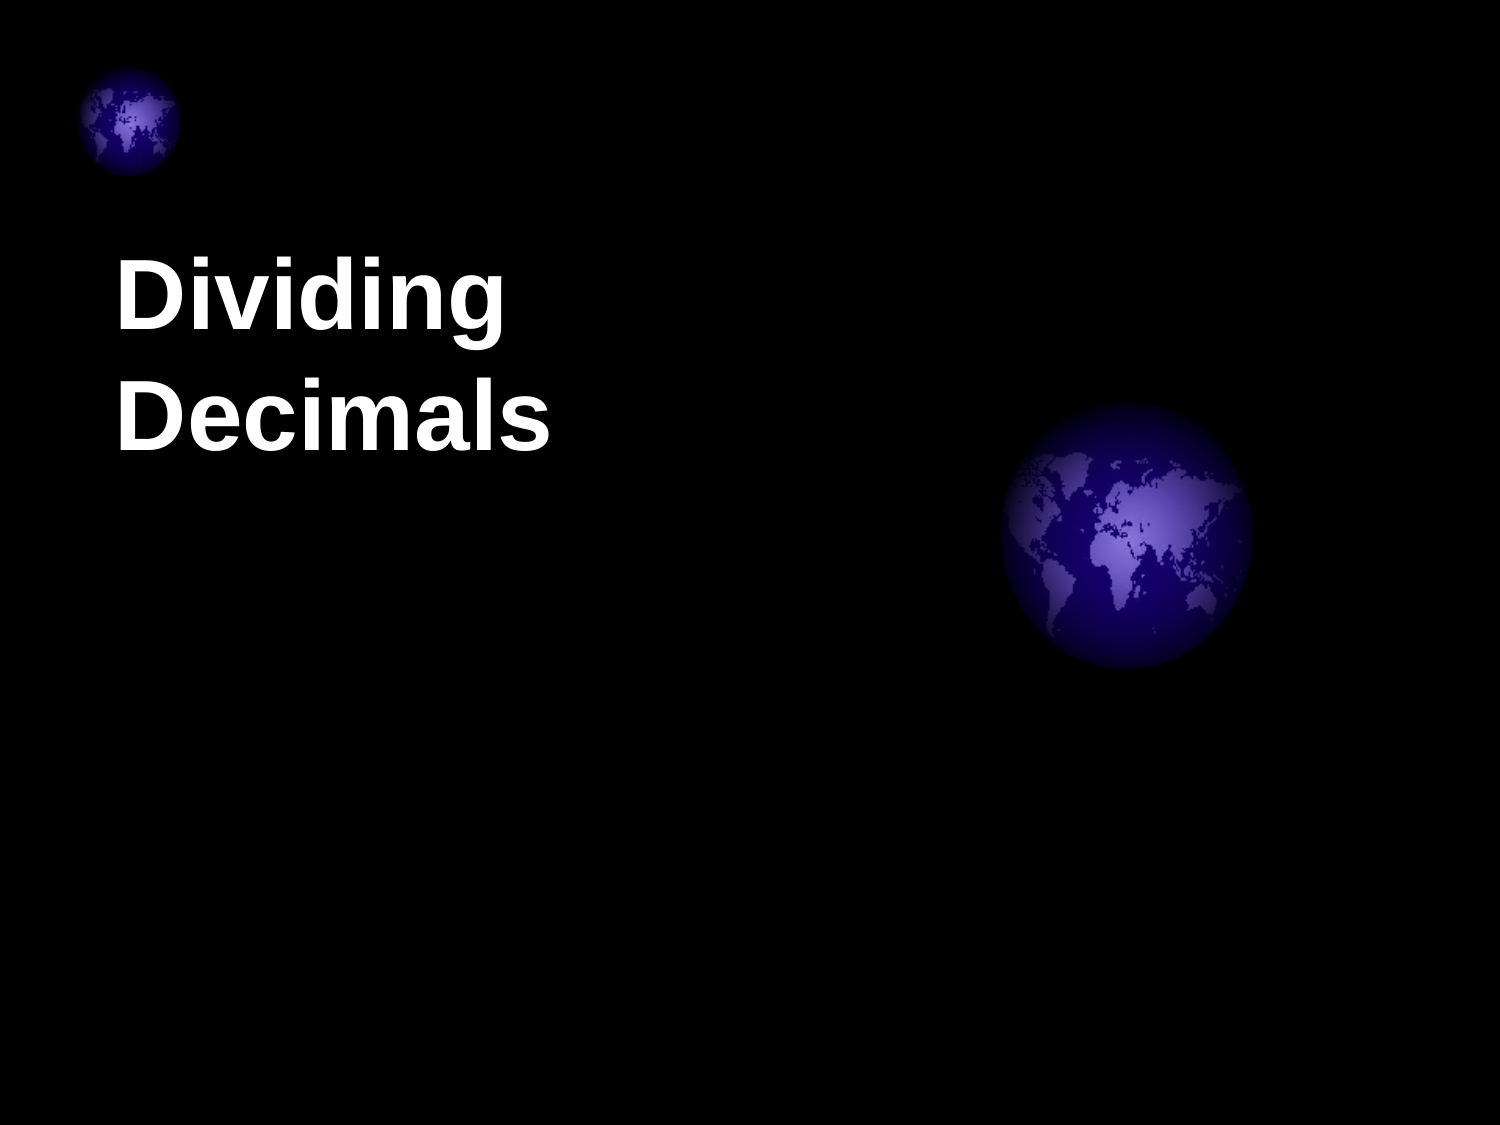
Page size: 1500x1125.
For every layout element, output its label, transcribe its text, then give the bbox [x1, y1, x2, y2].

picture [0, 0, 251, 250]
title Dividing Decimals [99, 112, 738, 588]
picture [787, 237, 1450, 850]
